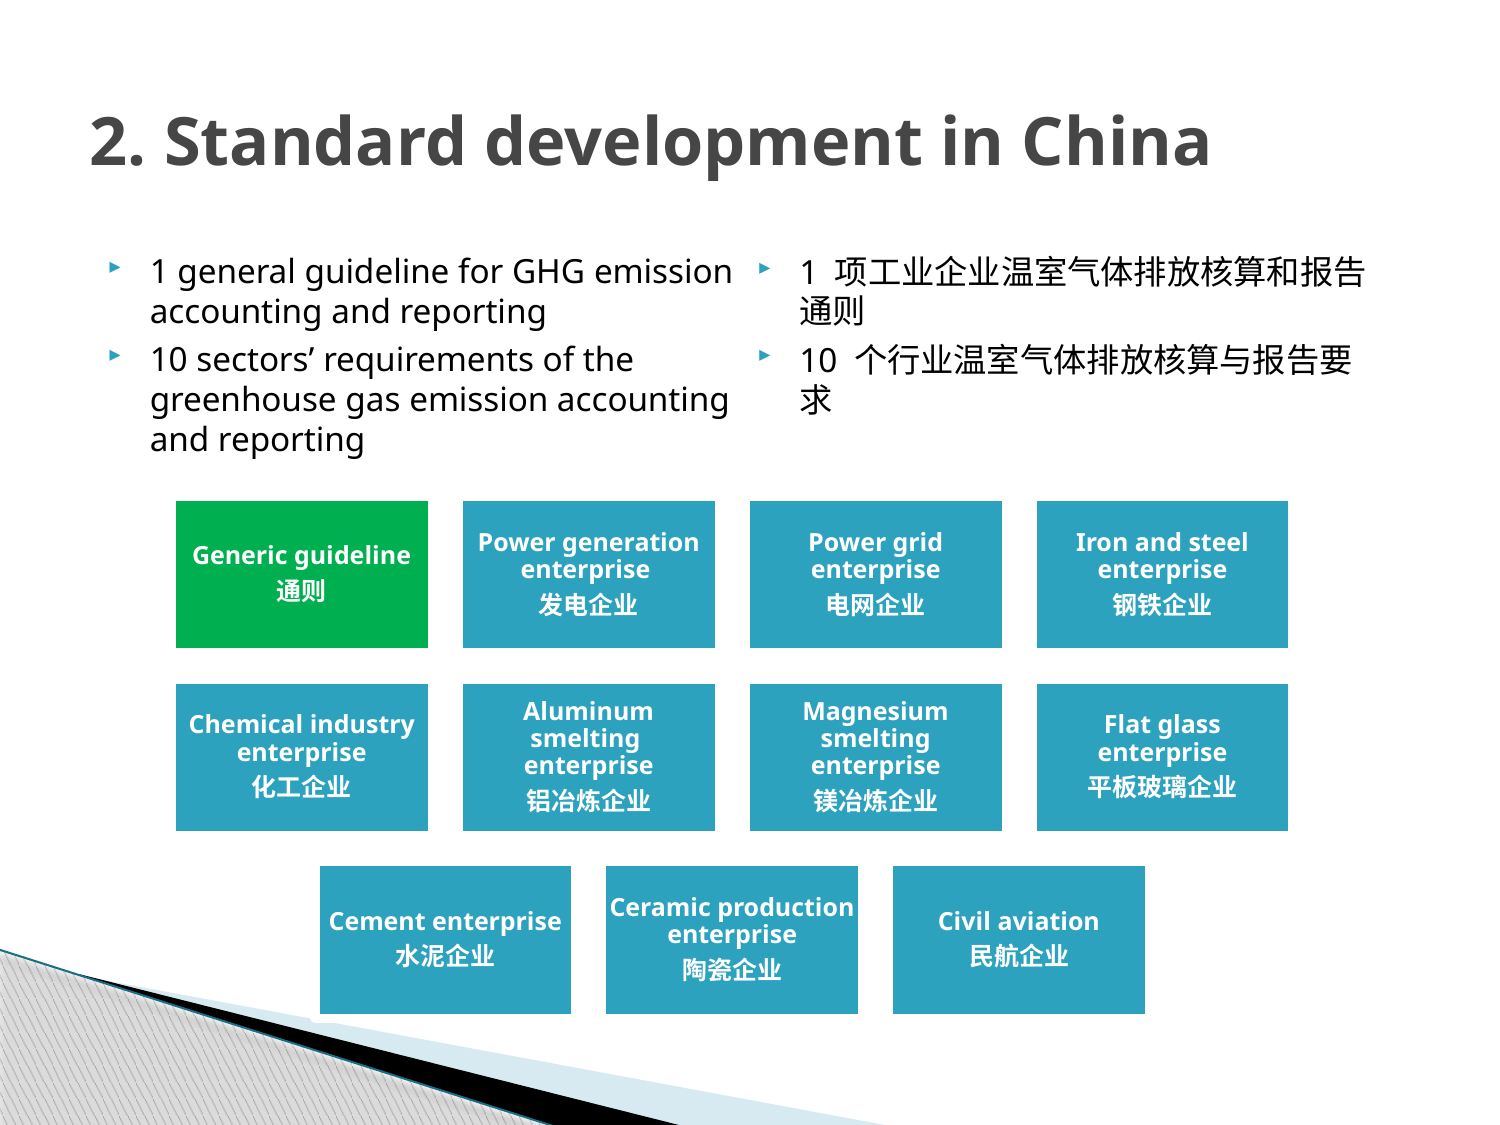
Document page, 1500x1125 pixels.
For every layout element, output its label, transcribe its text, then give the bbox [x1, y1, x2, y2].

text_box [170, 420, 1294, 1095]
text_box 1 项工业企业温室气体排放核算和报告通则 10 个行业温室气体排放核算与报告要求 [724, 243, 1400, 986]
list 1 general guideline for GHG emission accounting and reporting 10 sectors’ requirements of the greenhouse gas emission accounting and reporting [75, 243, 724, 986]
title 2. Standard development in China [75, 45, 1425, 233]
